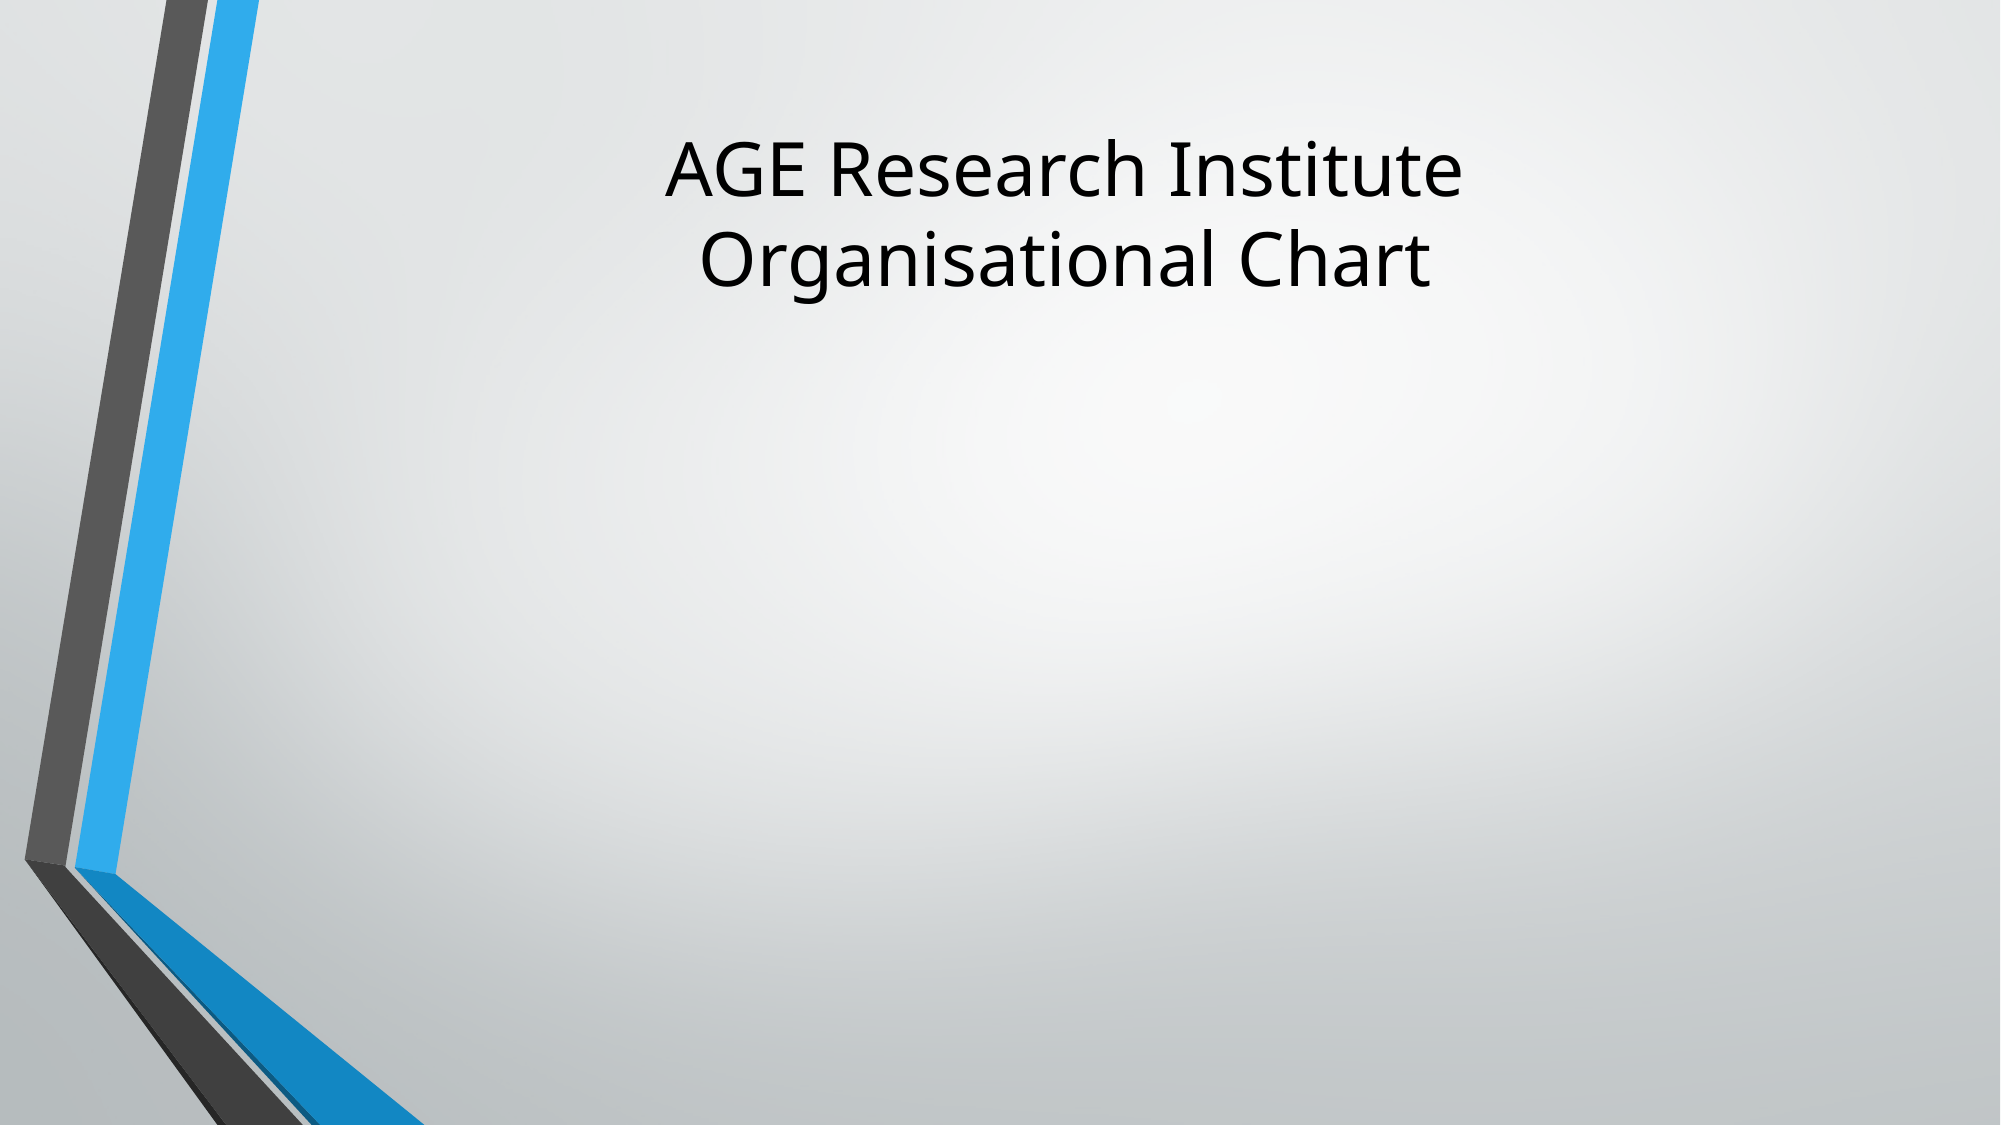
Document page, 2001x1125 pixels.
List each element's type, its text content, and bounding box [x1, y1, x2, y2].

title AGE Research Institute Organisational Chart [243, 112, 1887, 400]
